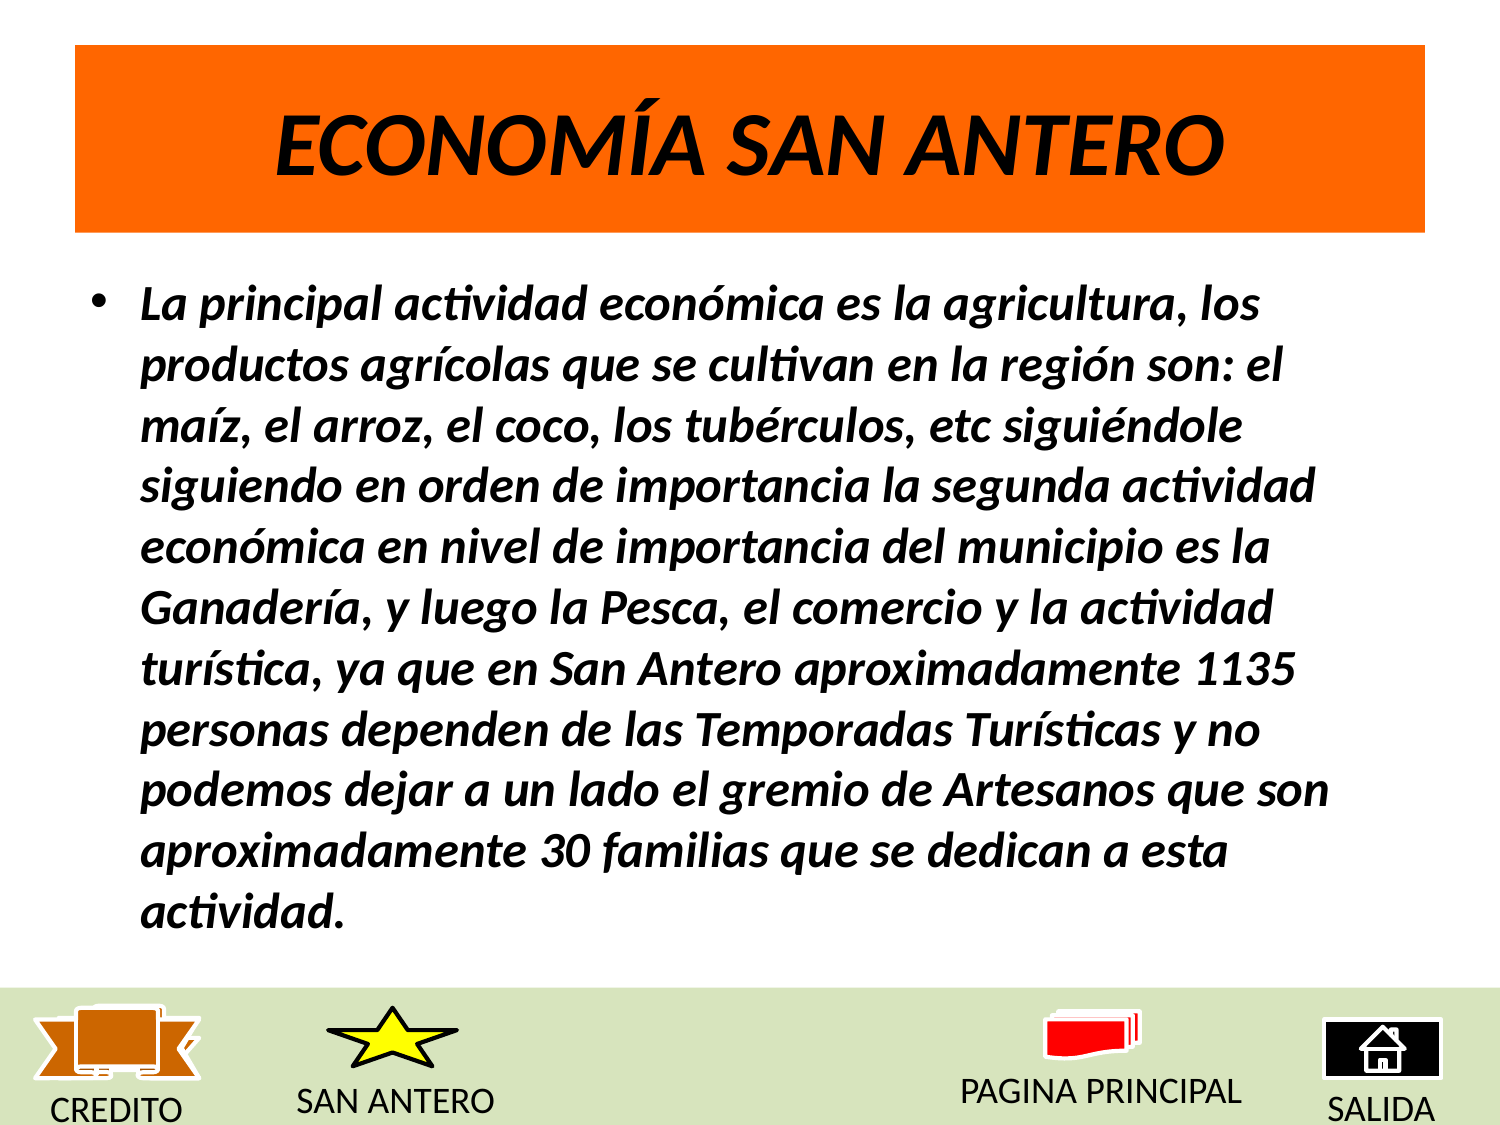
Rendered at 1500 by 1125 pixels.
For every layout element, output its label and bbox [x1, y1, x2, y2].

title [75, 45, 1425, 233]
text_box [0, 986, 1500, 1125]
list [75, 262, 1425, 950]
